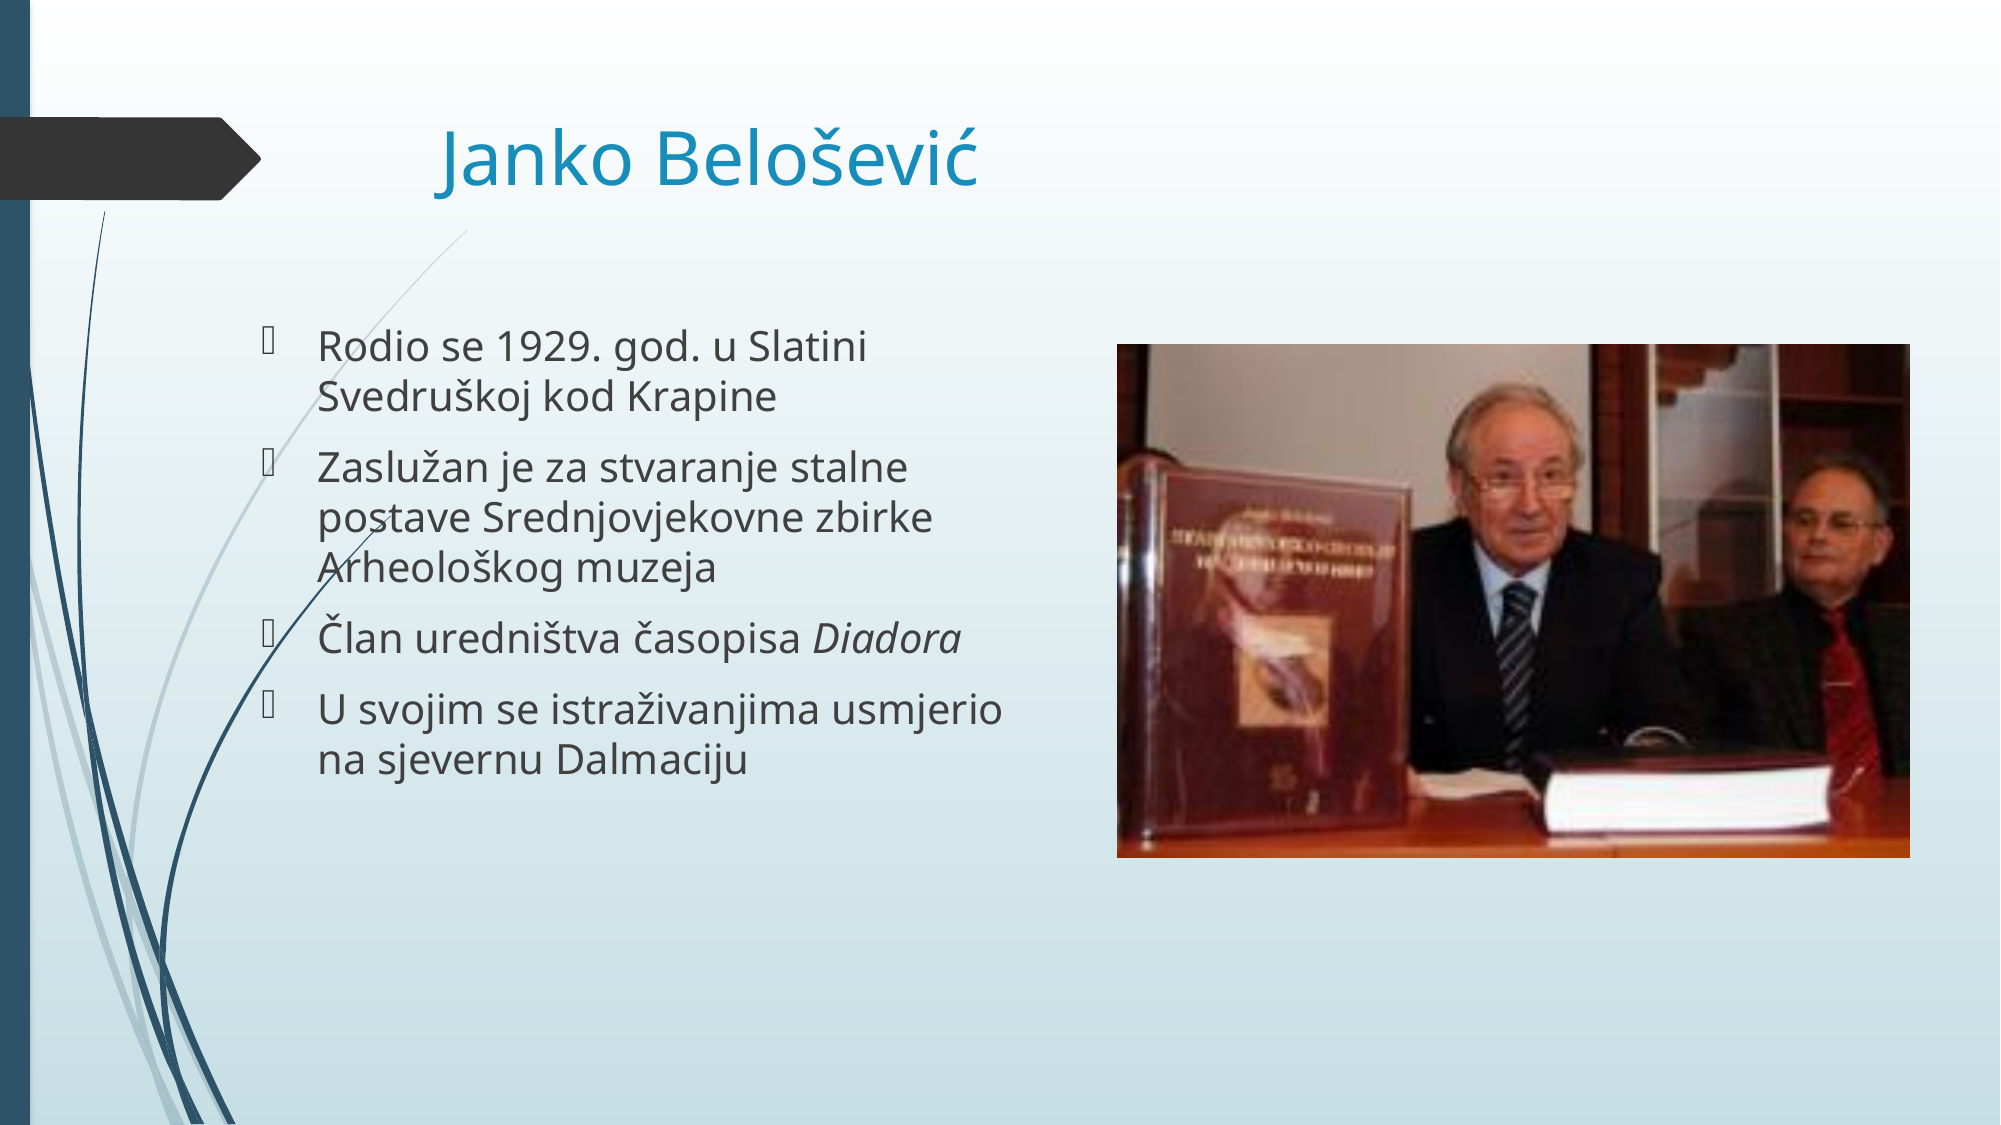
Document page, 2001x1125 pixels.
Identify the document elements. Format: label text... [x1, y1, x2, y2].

picture [1116, 343, 1910, 858]
title Janko Belošević [425, 102, 1888, 313]
list Rodio se 1929. god. u Slatini Svedruškoj kod Krapine Zaslužan je za stvaranje stalne postave Srednjovjekovne zbirke Arheološkog muzeja Član uredništva časopisa Diadora U svojim se istraživanjima usmjerio na sjevernu Dalmaciju [246, 312, 1068, 1068]
